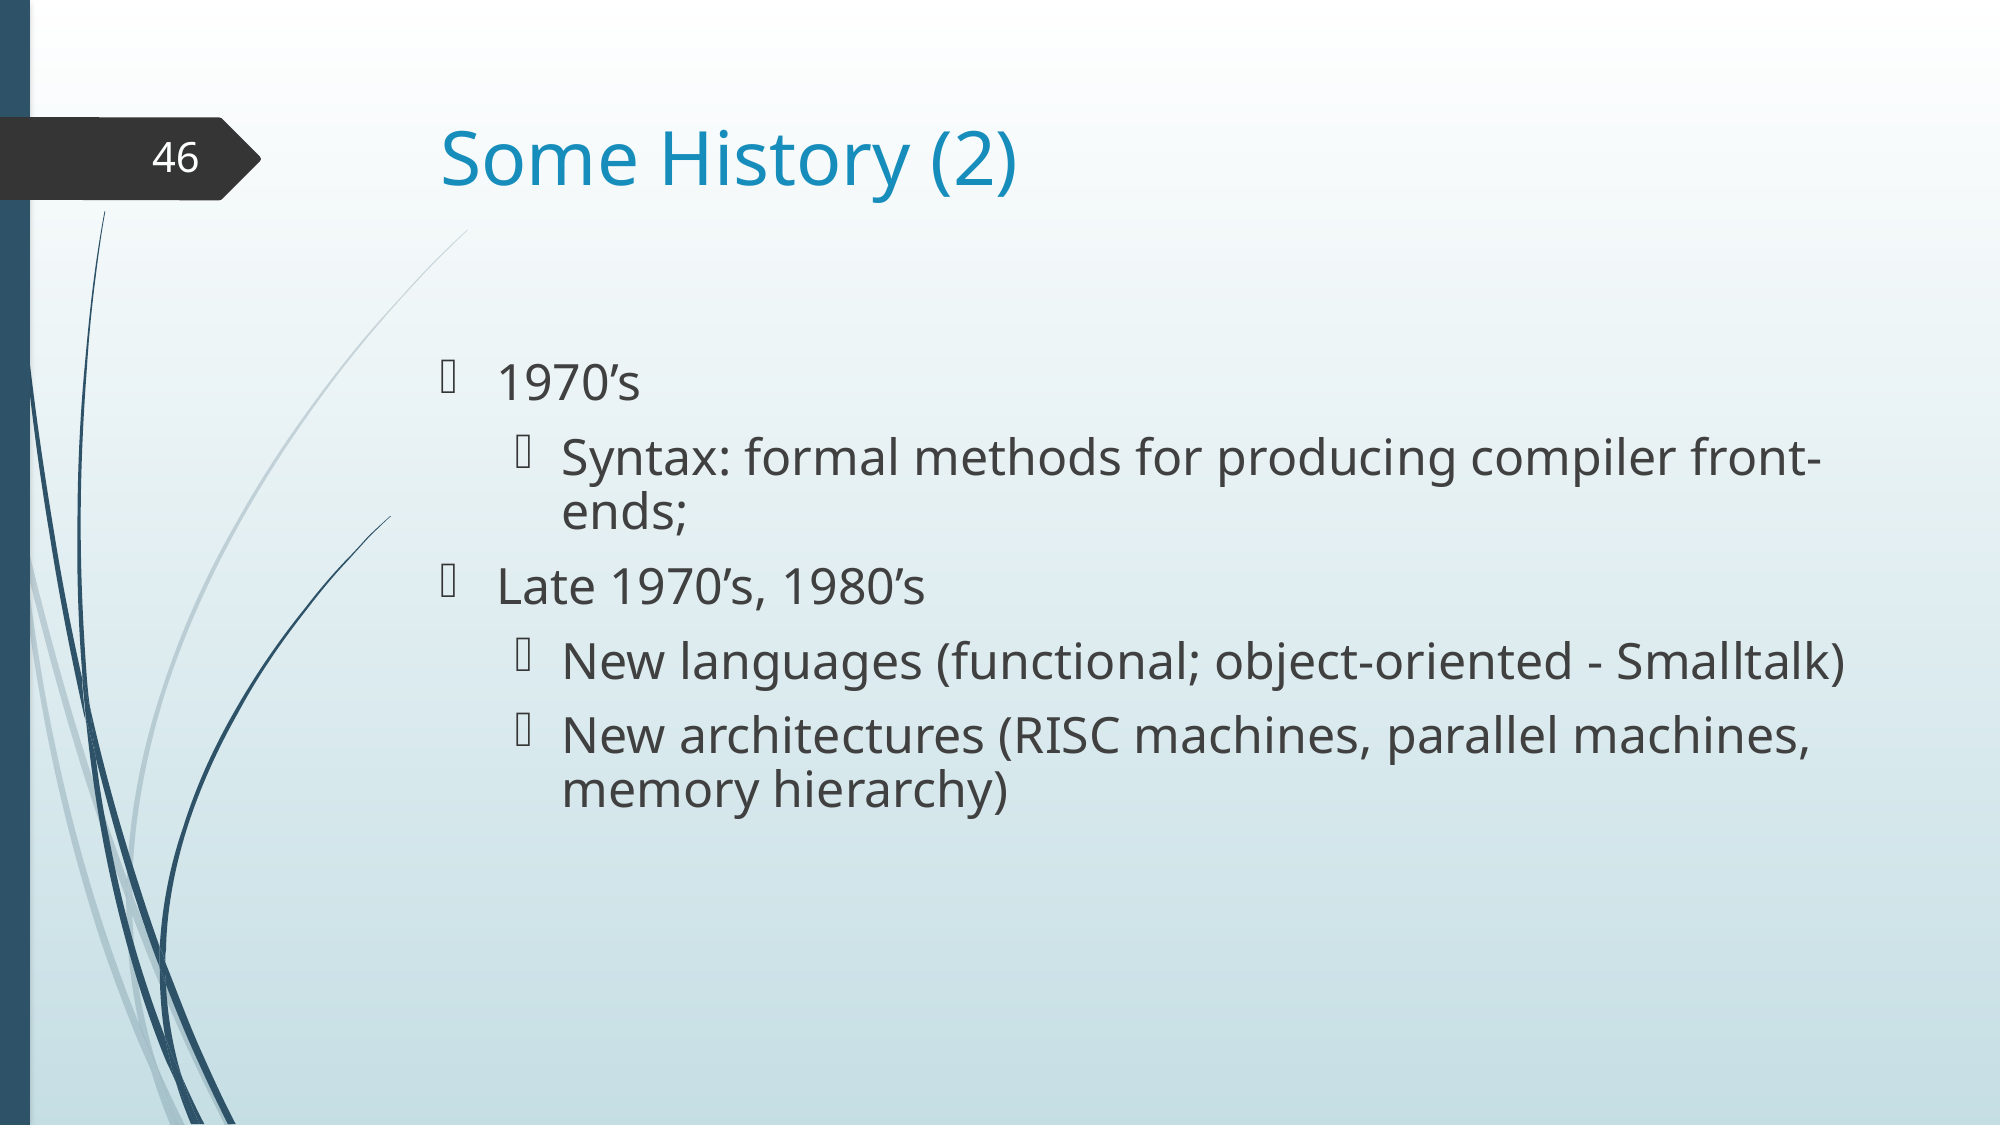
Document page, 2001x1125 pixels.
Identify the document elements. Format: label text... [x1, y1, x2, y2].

title Some History (2) [425, 102, 1888, 313]
list 1970’s Syntax: formal methods for producing compiler front-ends; Late 1970’s, 1980’s New languages (functional; object-oriented - Smalltalk) New architectures (RISC machines, parallel machines, memory hierarchy) [424, 350, 1888, 988]
slide_number 46 [87, 129, 216, 190]
